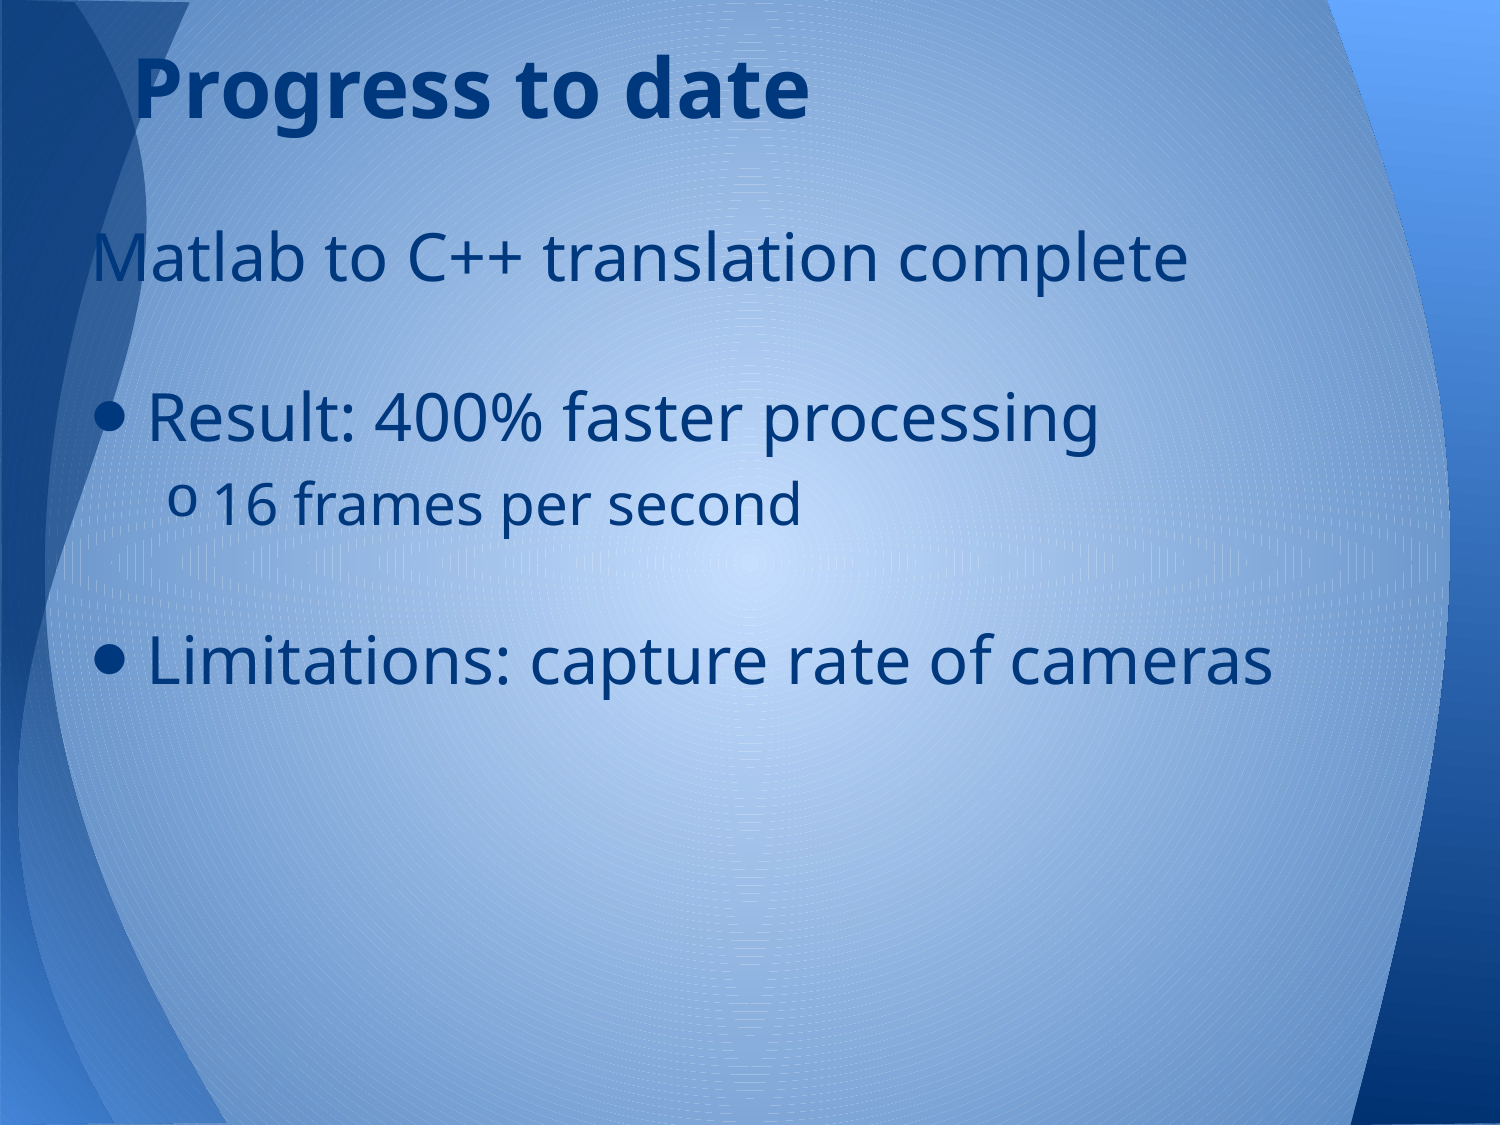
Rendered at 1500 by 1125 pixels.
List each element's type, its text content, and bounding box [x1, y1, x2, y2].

list Matlab to C++ translation complete Result: 400% faster processing 16 frames per second Limitations: capture rate of cameras [75, 200, 1425, 975]
title Progress to date [75, 21, 1425, 150]
